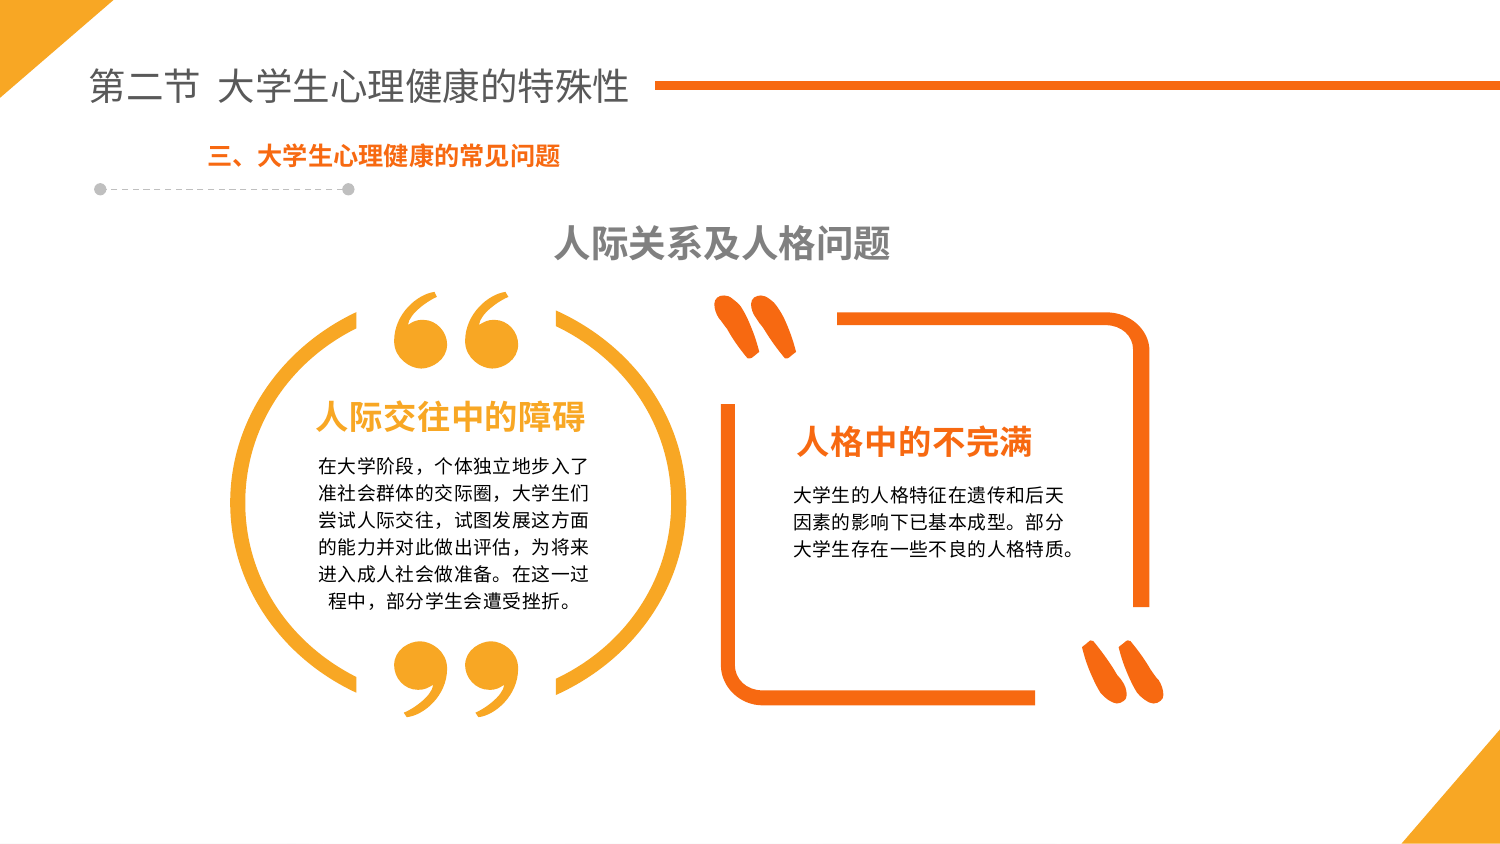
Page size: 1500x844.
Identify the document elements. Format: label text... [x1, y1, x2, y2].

text_box [1399, 727, 1500, 844]
text_box [0, 0, 116, 100]
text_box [229, 291, 687, 718]
text_box 第二节 大学生心理健康的特殊性 [88, 54, 774, 117]
text_box 三、大学生心理健康的常见问题 [183, 140, 420, 171]
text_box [714, 295, 1164, 706]
text_box 人际关系及人格问题 [539, 212, 916, 273]
